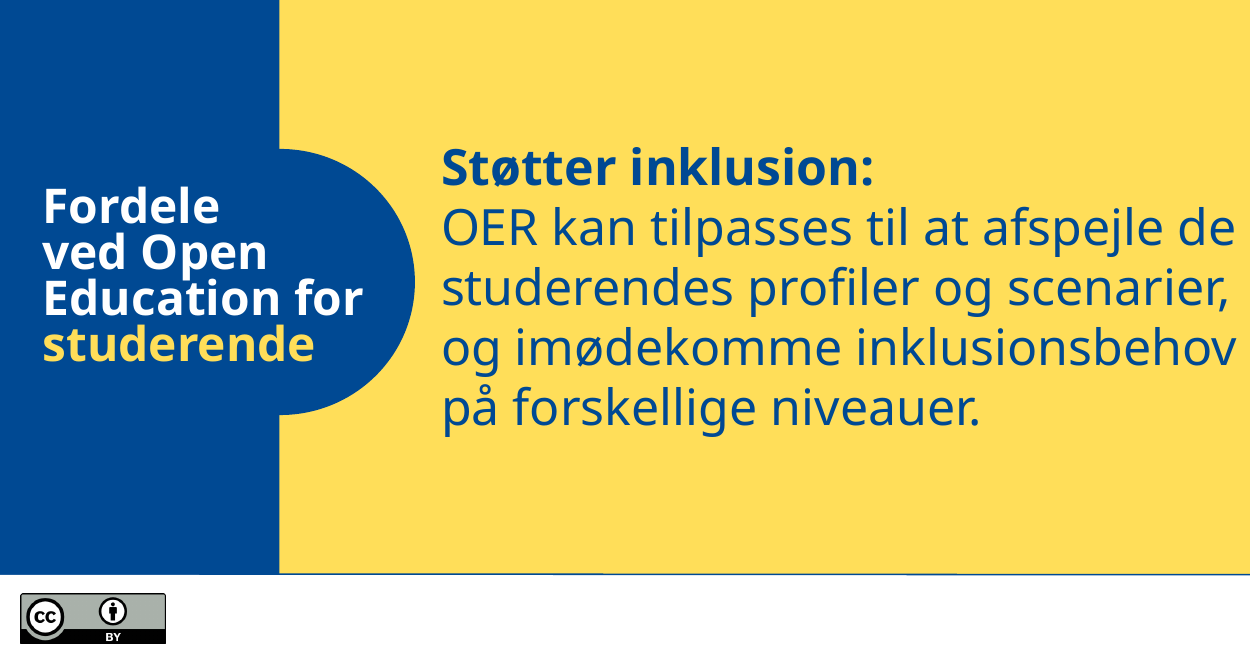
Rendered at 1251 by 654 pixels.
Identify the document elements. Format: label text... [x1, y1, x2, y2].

text_box Fordele ved Open Education for studerende [27, 171, 415, 386]
text_box Støtter inklusion: OER kan tilpasses til at afspejle de studerendes profiler og scenarier, og imødekomme inklusionsbehov på forskellige niveauer. [425, 120, 1250, 511]
picture [20, 592, 166, 645]
text_box [196, 386, 365, 416]
text_box [206, 148, 355, 171]
text_box [0, 582, 1250, 654]
text_box [0, 0, 280, 573]
